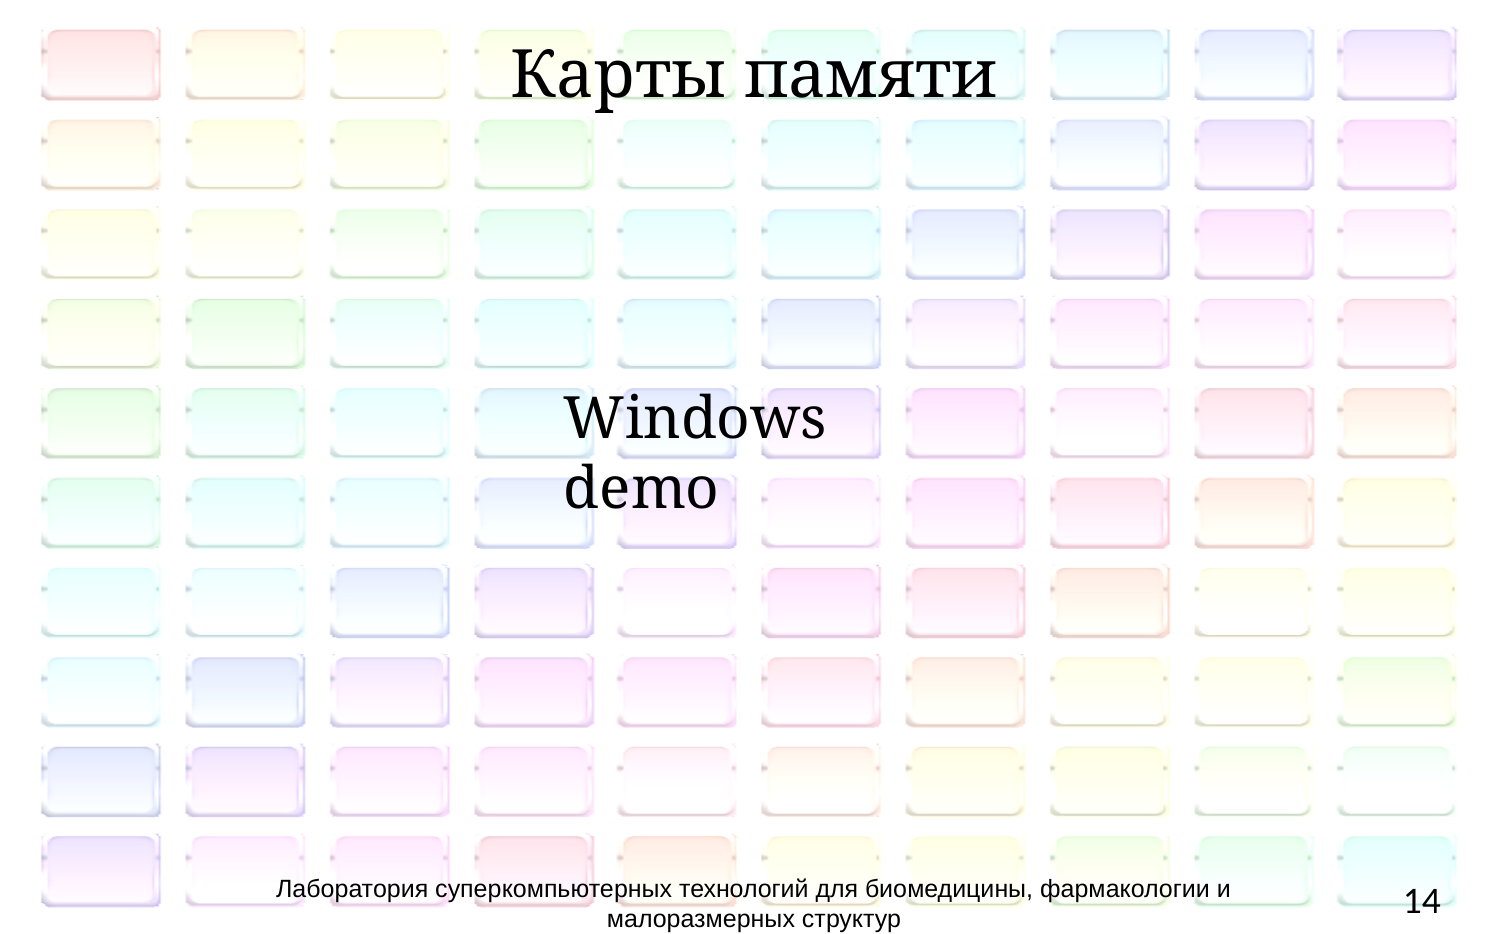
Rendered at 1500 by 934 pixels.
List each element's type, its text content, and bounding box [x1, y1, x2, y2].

title Карты памяти [79, 29, 1430, 113]
text_box Лаборатория суперкомпьютерных технологий для биомедицины, фармакологии и малоразмерных структур [171, 864, 1338, 915]
text_box Windows demo [549, 372, 987, 528]
picture [0, 0, 1500, 934]
text_box 14 [1387, 868, 1473, 918]
